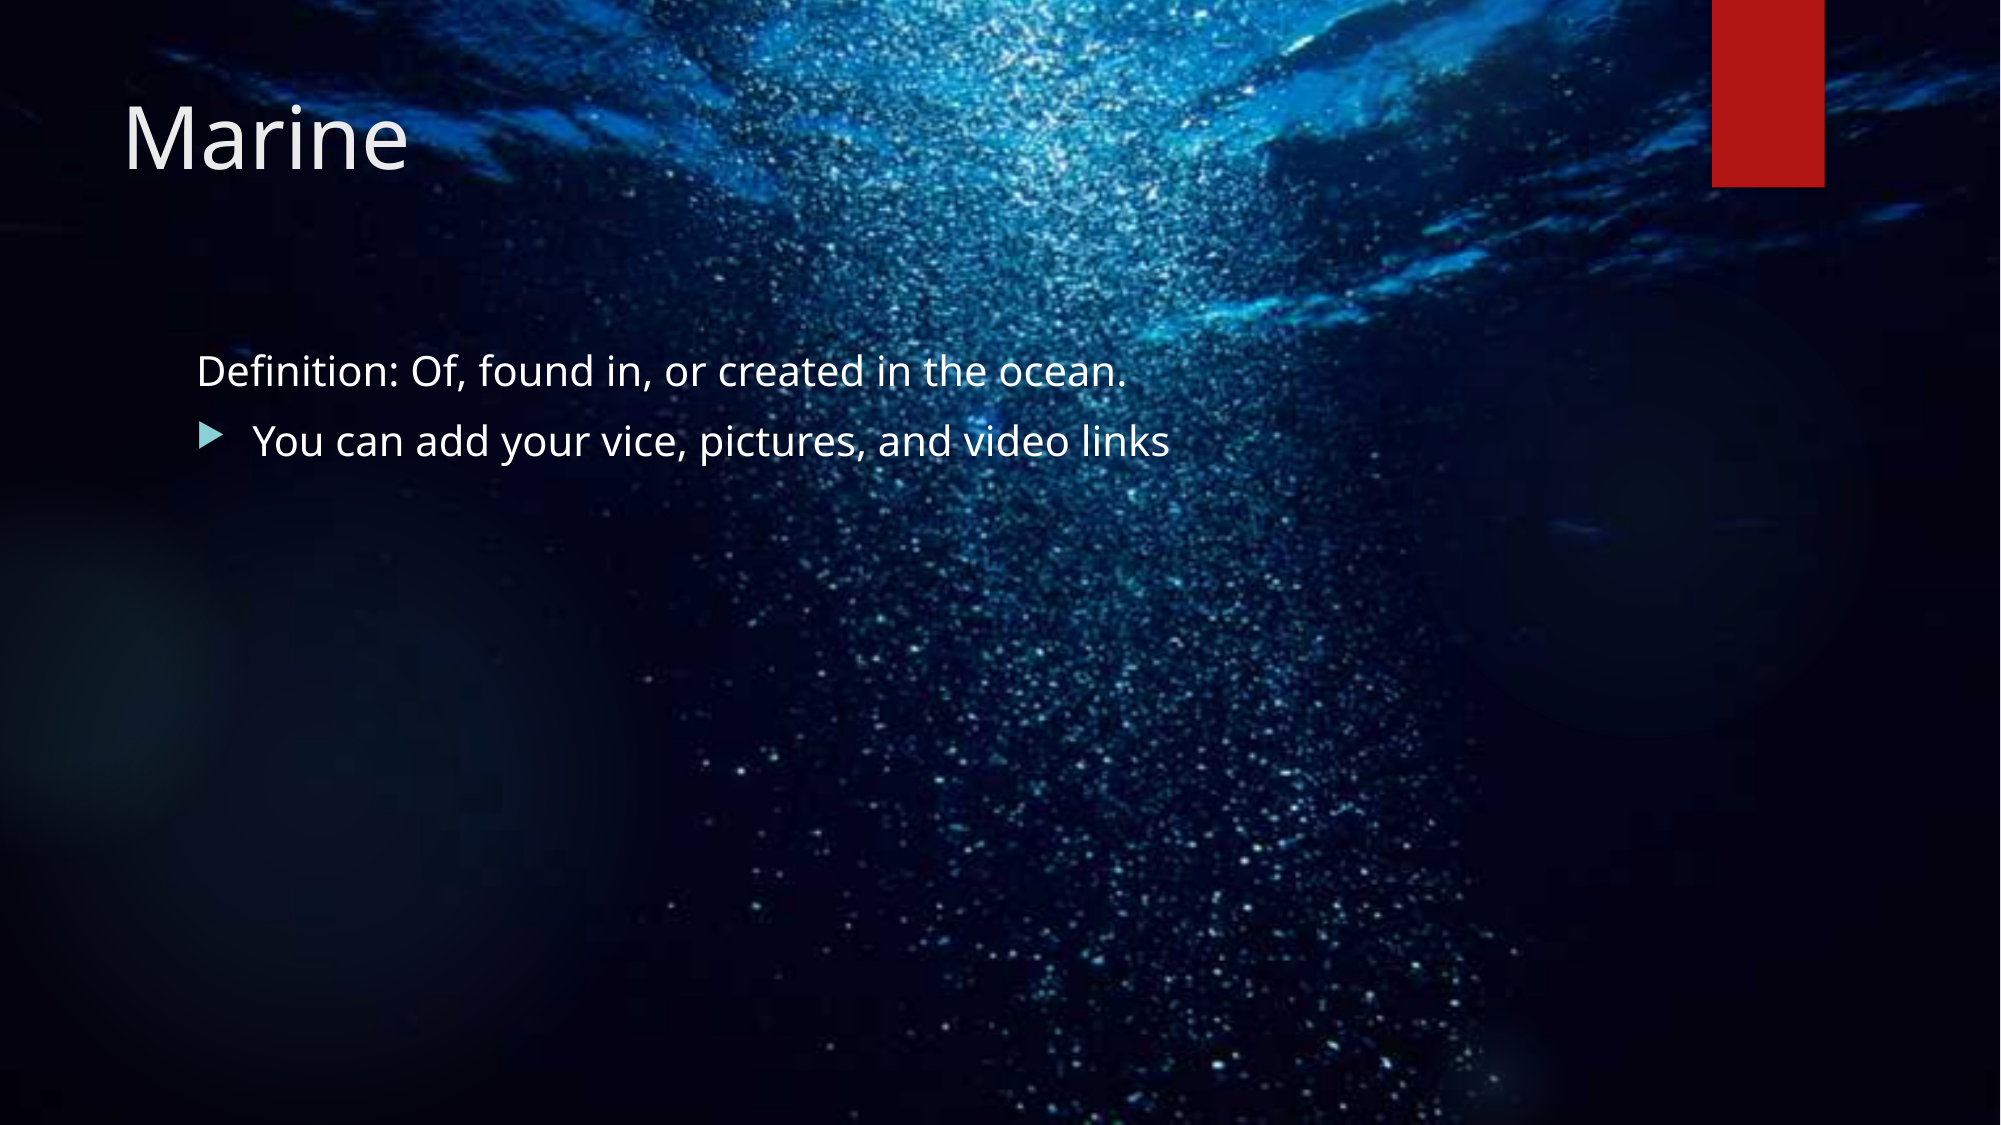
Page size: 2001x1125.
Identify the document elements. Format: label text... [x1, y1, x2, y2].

title Marine [106, 74, 1649, 304]
picture [910, 0, 918, 6]
picture [0, 0, 2001, 1125]
list Definition: Of, found in, or created in the ocean. You can add your vice, pictures, and video links [181, 336, 1649, 1025]
